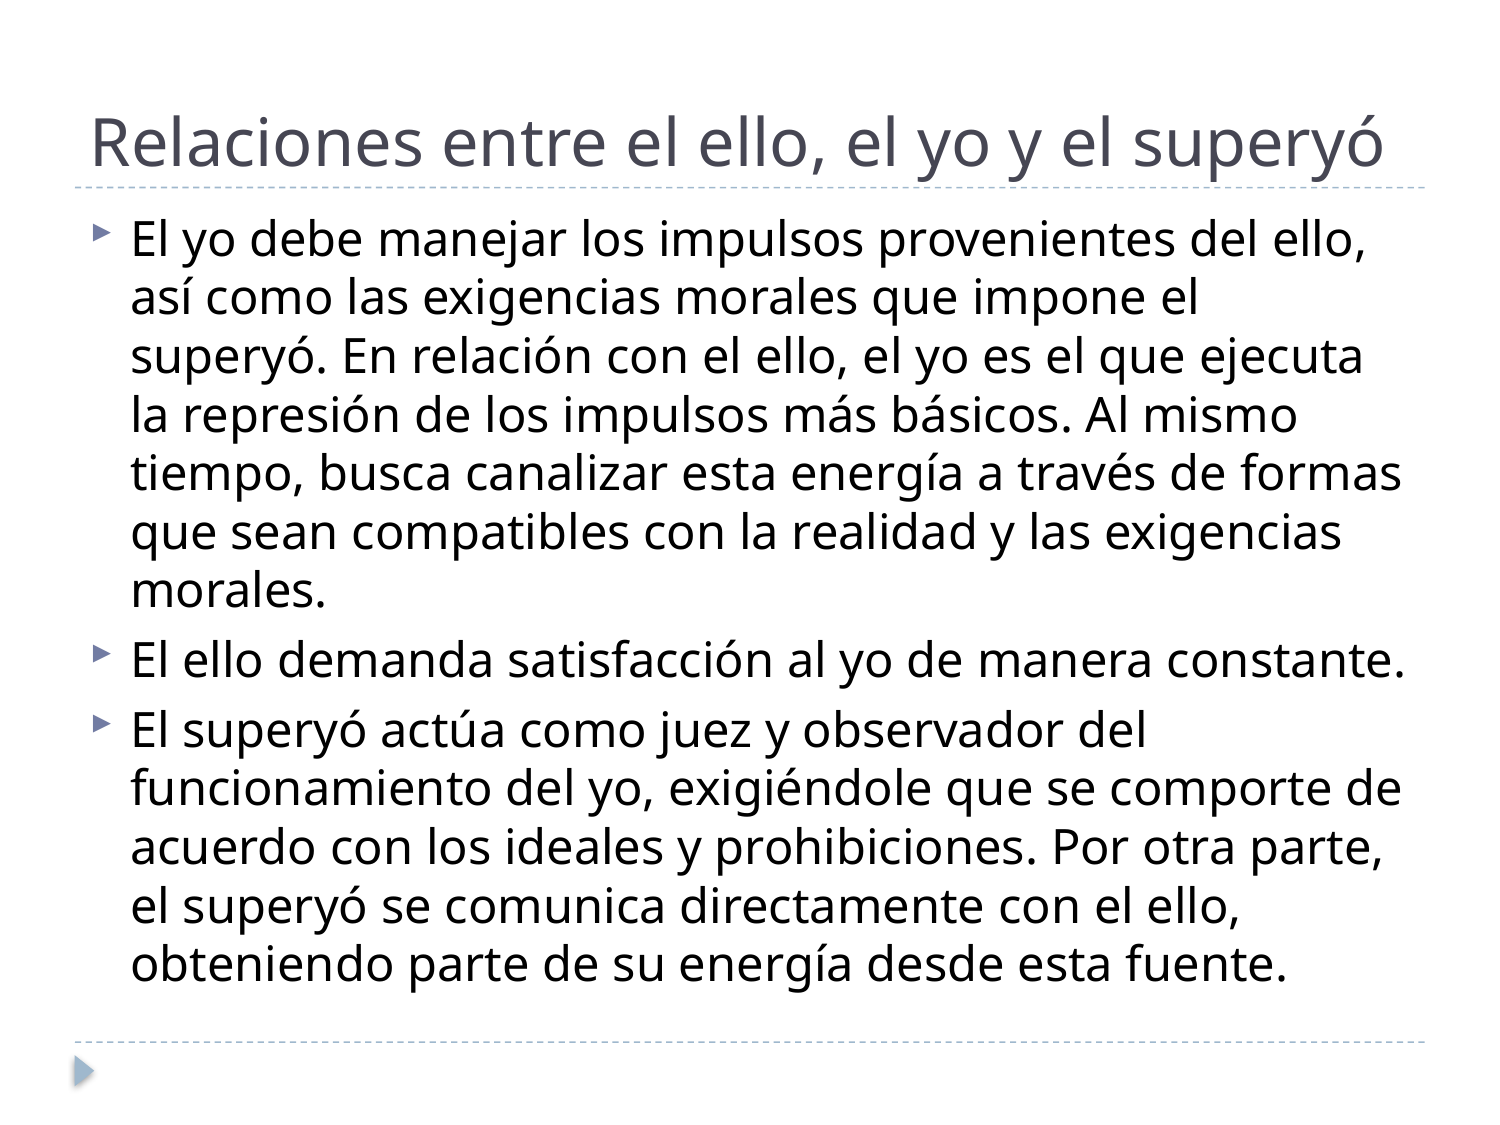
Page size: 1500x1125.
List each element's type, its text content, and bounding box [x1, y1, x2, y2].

title Relaciones entre el ello, el yo y el superyó [75, 24, 1425, 188]
list El yo debe manejar los impulsos provenientes del ello, así como las exigencias morales que impone el superyó. En relación con el ello, el yo es el que ejecuta la represión de los impulsos más básicos. Al mismo tiempo, busca canalizar esta energía a través de formas que sean compatibles con la realidad y las exigencias morales. El ello demanda satisfacción al yo de manera constante. El superyó actúa como juez y observador del funcionamiento del yo, exigiéndole que se comporte de acuerdo con los ideales y prohibiciones. Por otra parte, el superyó se comunica directamente con el ello, obteniendo parte de su energía desde esta fuente. [75, 200, 1425, 1010]
